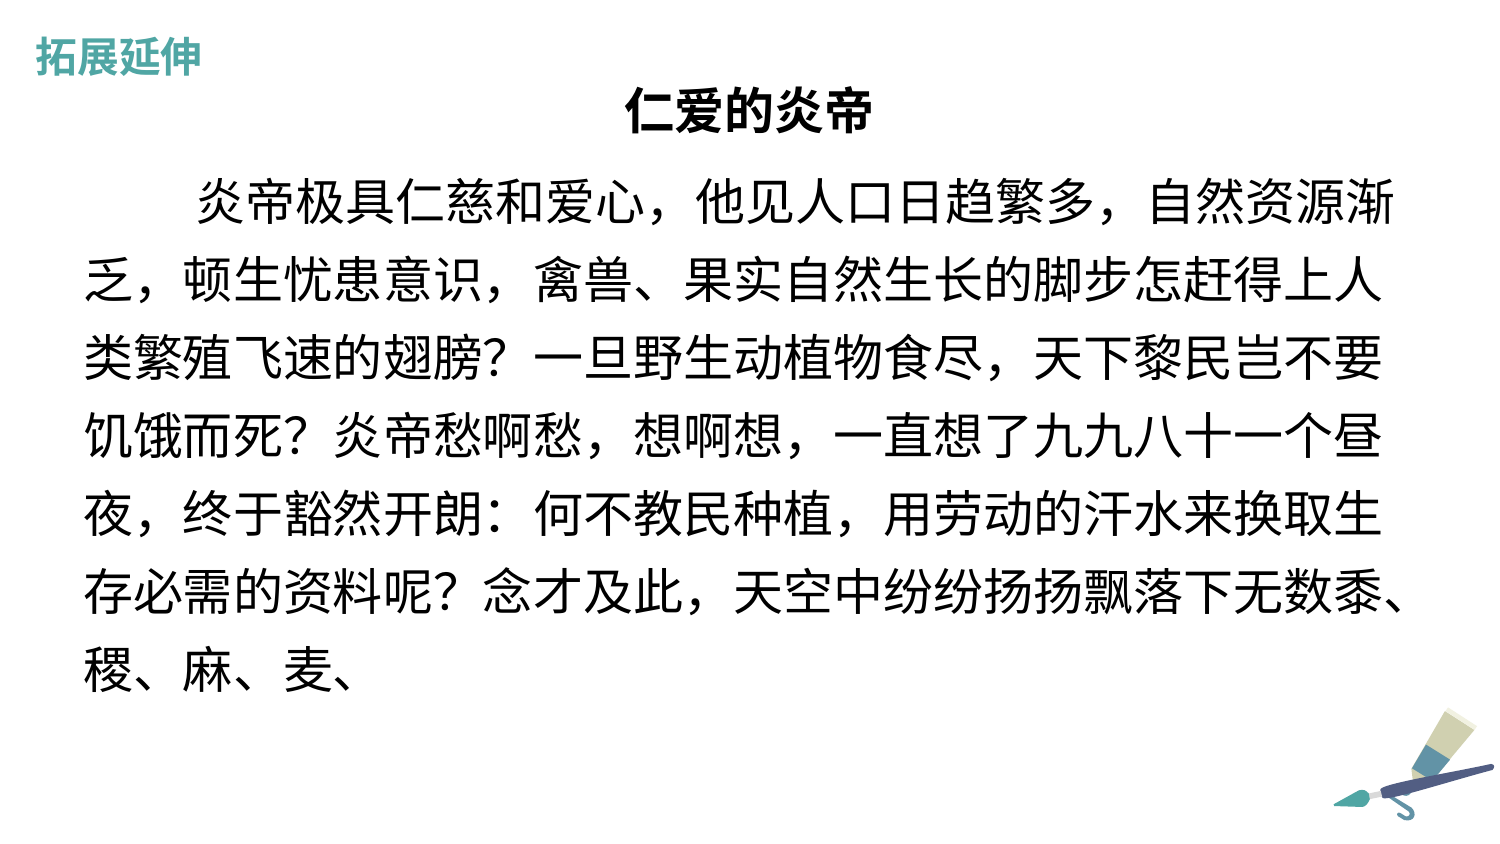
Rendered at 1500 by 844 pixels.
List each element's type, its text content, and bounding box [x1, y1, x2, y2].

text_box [1358, 708, 1481, 844]
text_box 炎帝极具仁慈和爱心，他见人口日趋繁多，自然资源渐乏，顿生忧患意识，禽兽、果实自然生长的脚步怎赶得上人类繁殖飞速的翅膀？一旦野生动植物食尽，天下黎民岂不要饥饿而死？炎帝愁啊愁，想啊想，一直想了九九八十一个昼夜，终于豁然开朗：何不教民种植，用劳动的汗水来换取生存必需的资料呢？念才及此，天空中纷纷扬扬飘落下无数黍、稷、麻、麦、 [71, 146, 1437, 704]
text_box 拓展延伸 [24, 25, 261, 87]
text_box 仁爱的炎帝 [613, 74, 971, 146]
